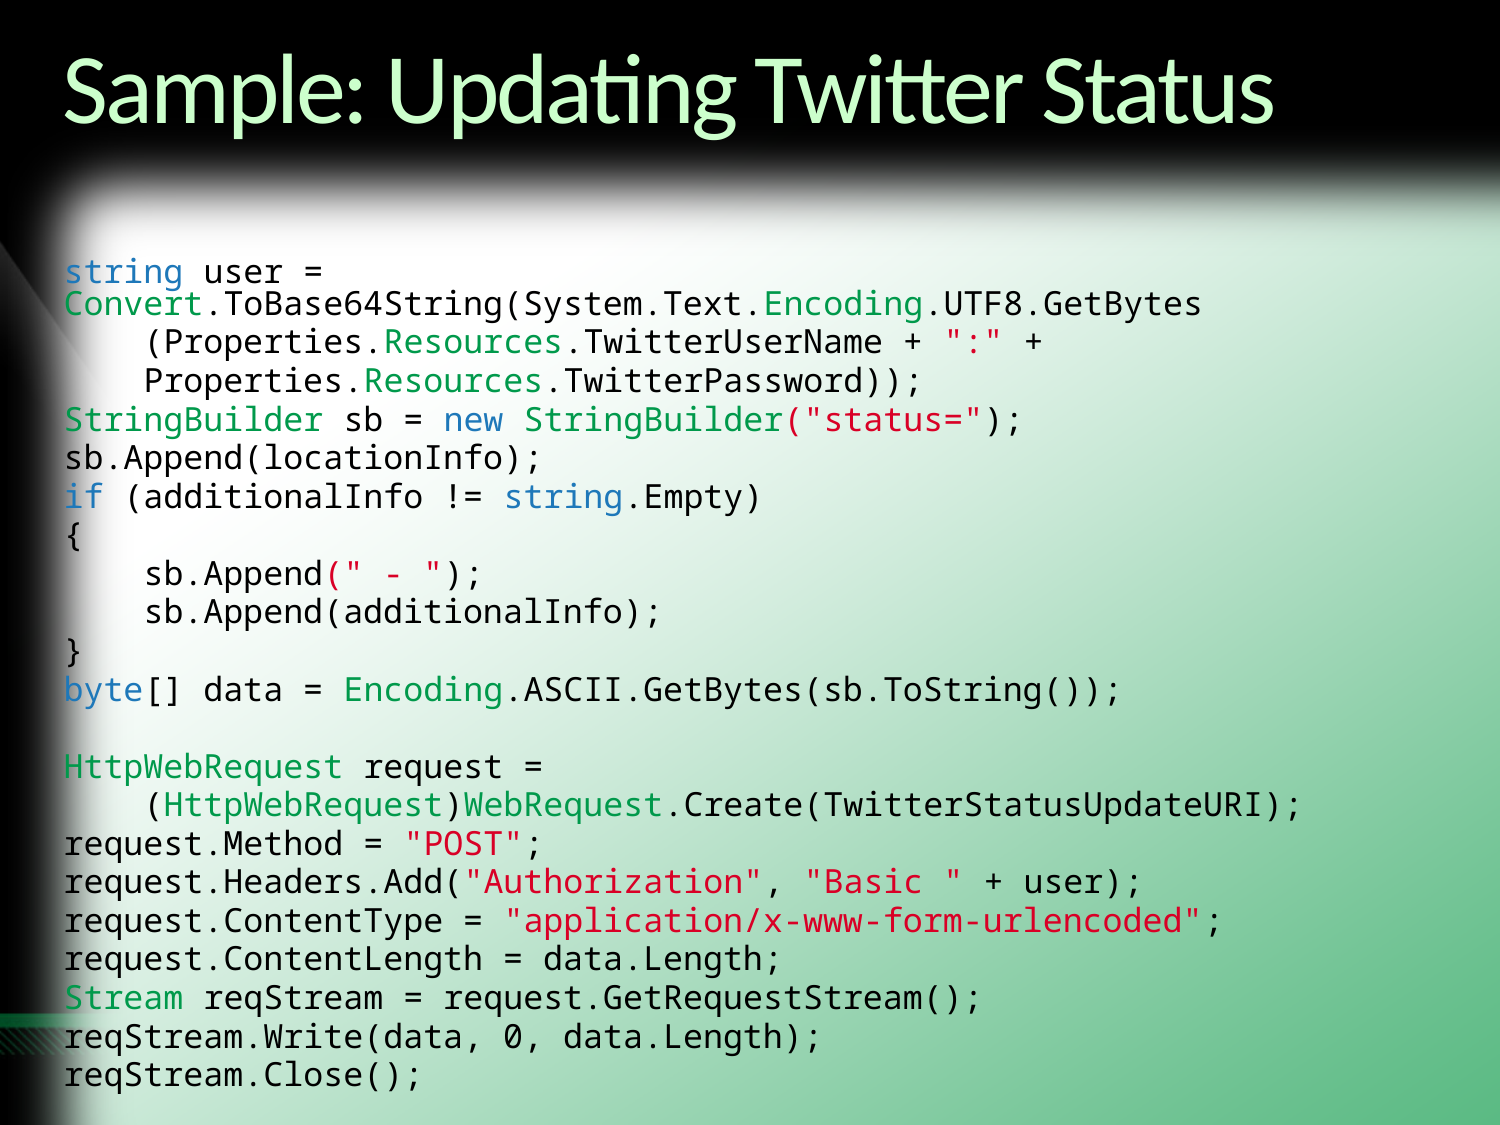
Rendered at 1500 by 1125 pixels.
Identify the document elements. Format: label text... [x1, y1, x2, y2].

title Sample: Updating Twitter Status [62, 37, 1438, 147]
picture [0, 0, 1500, 1125]
list string user = Convert.ToBase64String(System.Text.Encoding.UTF8.GetBytes (Properties.Resources.TwitterUserName + ":" + Properties.Resources.TwitterPassword)); StringBuilder sb = new StringBuilder("status="); sb.Append(locationInfo); if (additionalInfo != string.Empty) { sb.Append(" - "); sb.Append(additionalInfo); } byte[] data = Encoding.ASCII.GetBytes(sb.ToString()); HttpWebRequest request = (HttpWebRequest)WebRequest.Create(TwitterStatusUpdateURI); request.Method = "POST"; request.Headers.Add("Authorization", "Basic " + user); request.ContentType = "application/x-www-form-urlencoded"; request.ContentLength = data.Length; Stream reqStream = request.GetRequestStream(); reqStream.Write(data, 0, data.Length); reqStream.Close(); [63, 257, 1433, 537]
